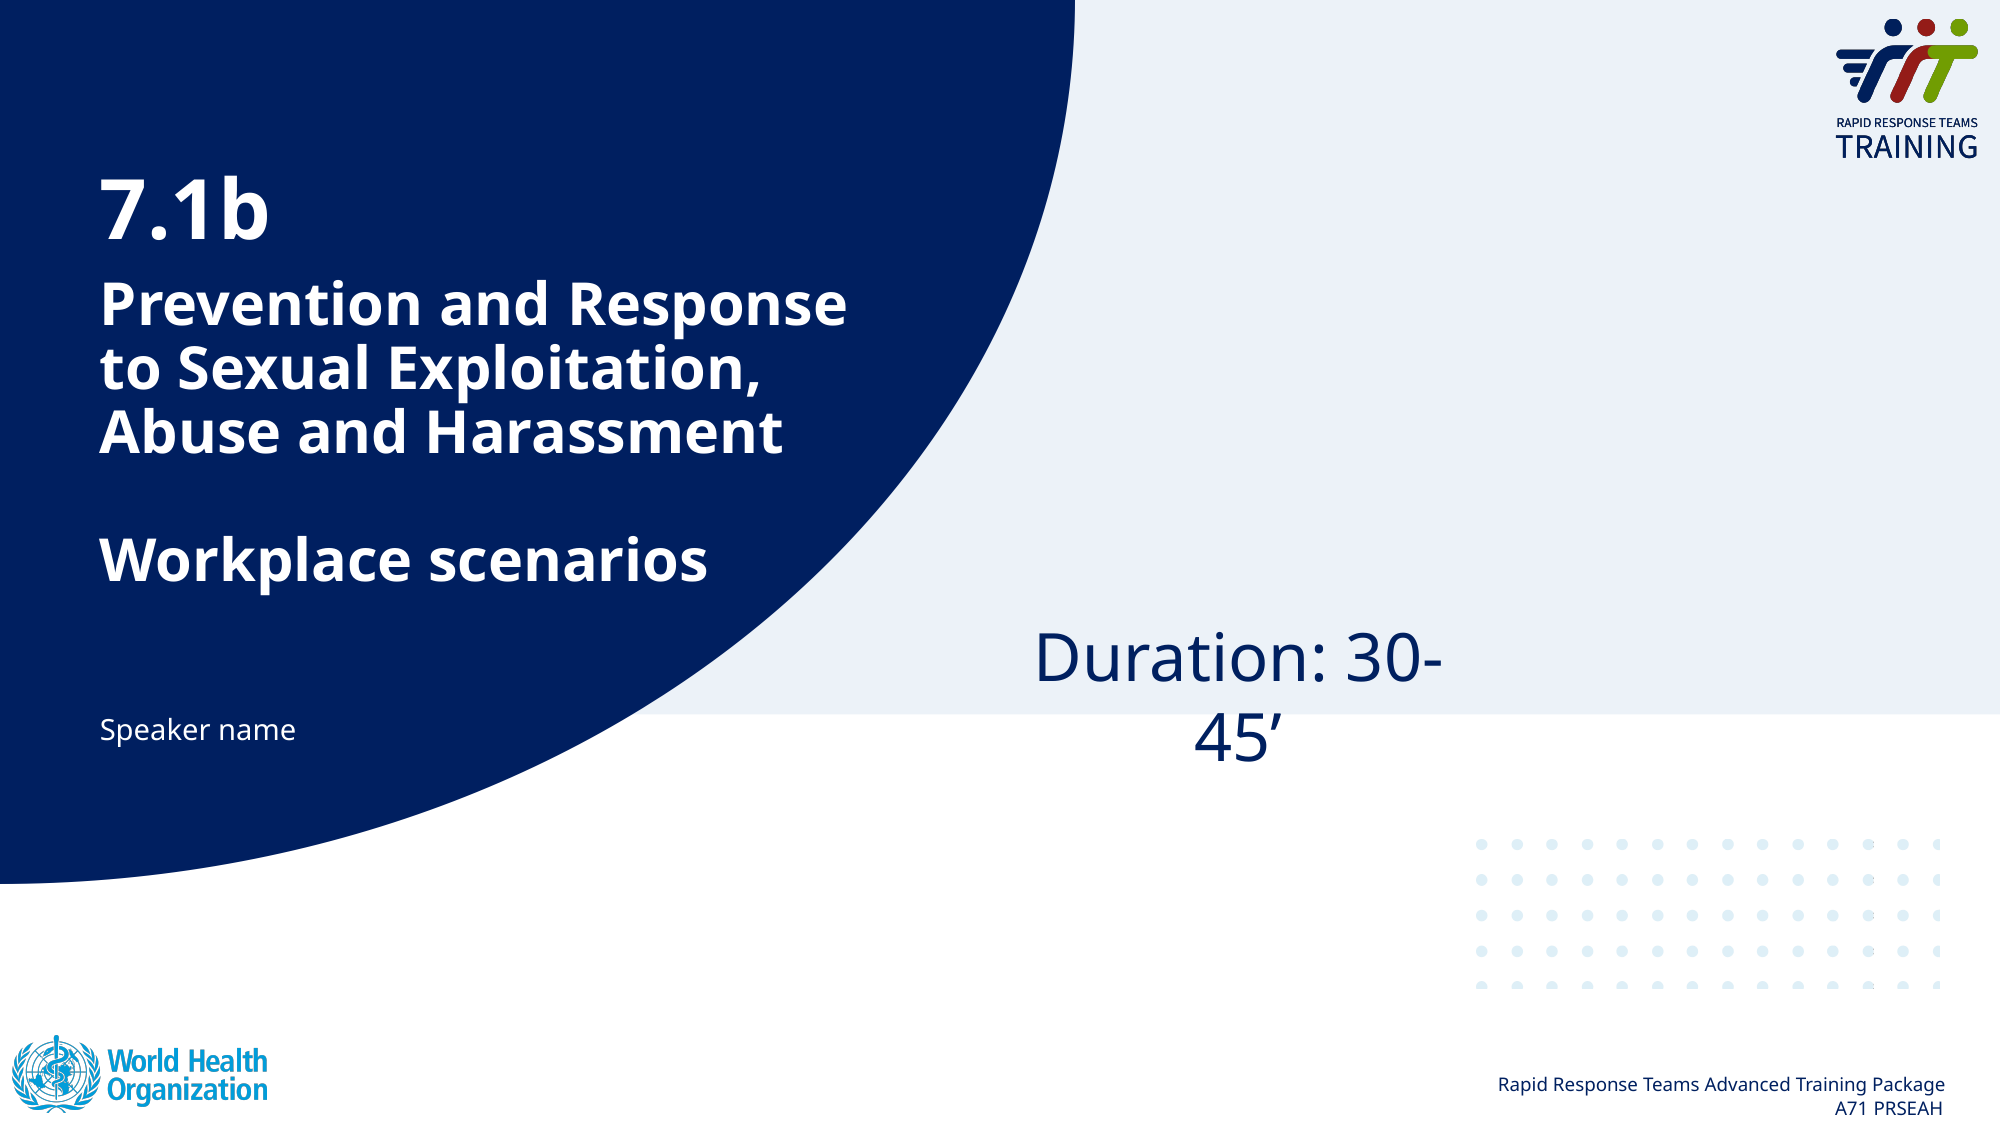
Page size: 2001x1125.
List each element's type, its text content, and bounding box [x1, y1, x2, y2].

slide_number 1 [1882, 1037, 1916, 1092]
picture [0, 0, 1075, 884]
text_box 7.1b [92, 149, 1086, 265]
picture [12, 1083, 48, 1113]
text_box Speaker name [92, 703, 476, 754]
picture [1835, 19, 1978, 167]
title Prevention and Response to Sexual Exploitation, Abuse and Harassment Workplace scenarios [91, 253, 863, 686]
text_box Duration: 30-45’ [996, 607, 1481, 783]
picture [12, 1035, 267, 1113]
picture [58, 1050, 64, 1058]
picture [1476, 839, 1940, 989]
